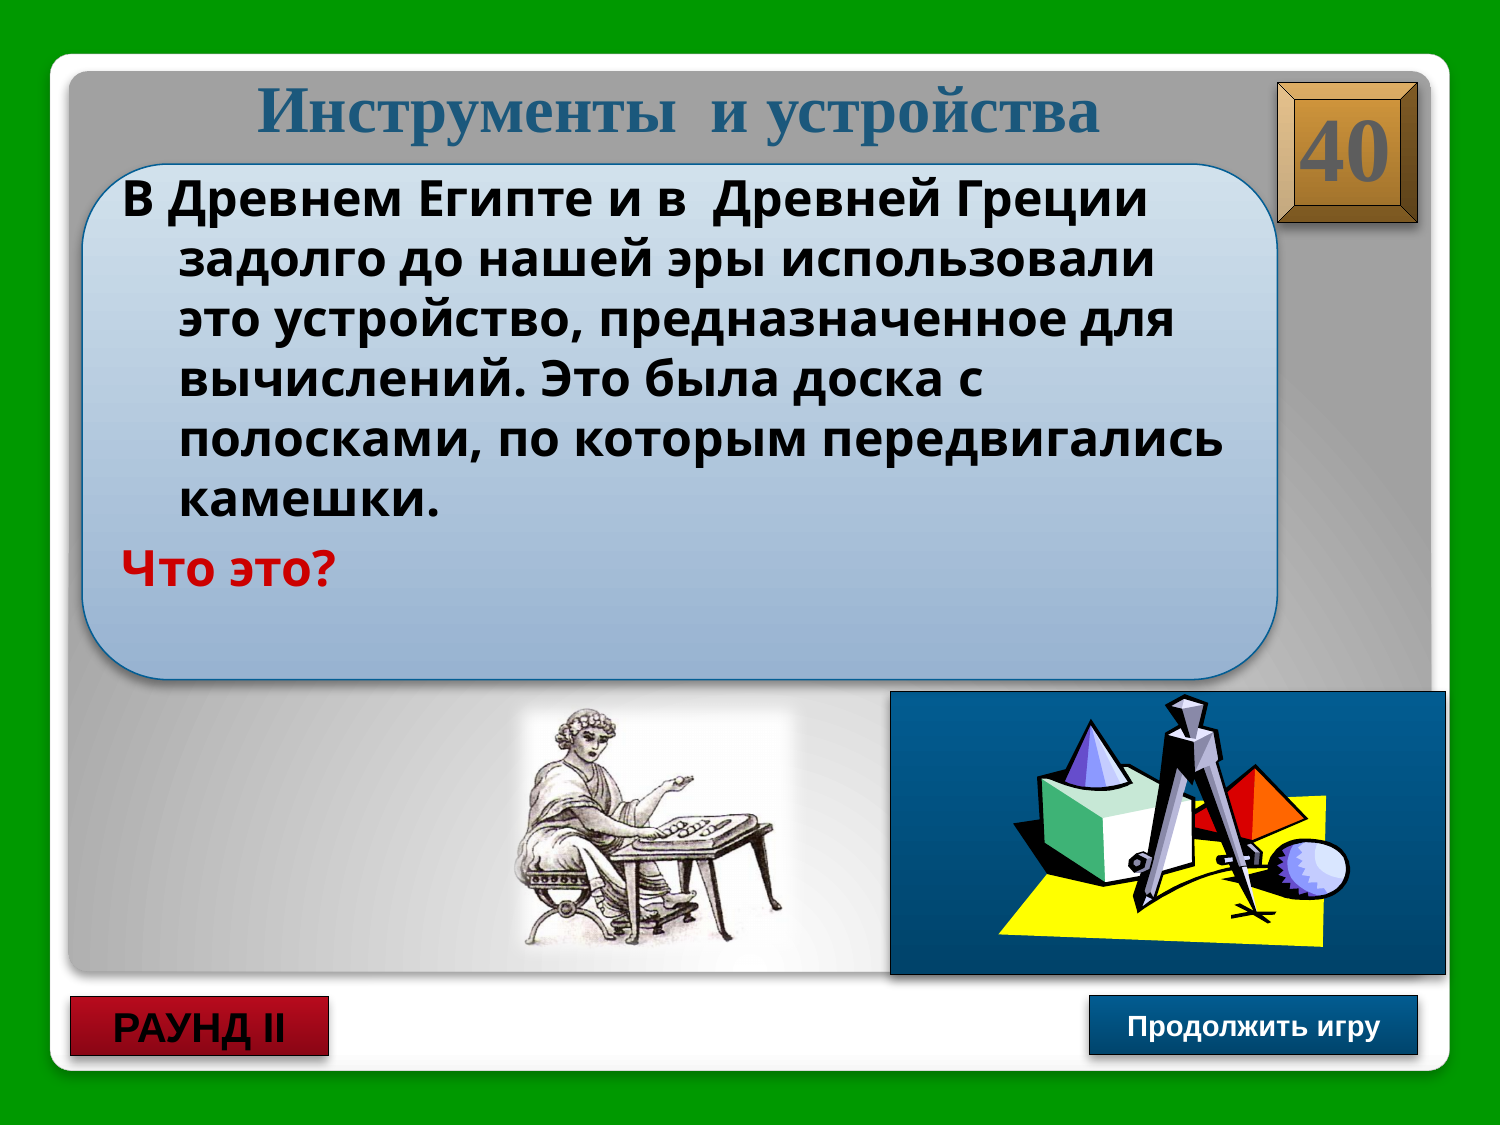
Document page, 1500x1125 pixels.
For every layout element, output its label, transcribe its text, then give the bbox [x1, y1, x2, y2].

text_box В Древнем Египте и в Древней Греции задолго до нашей эры использовали это устройство, предназначенное для вычислений. Это была доска с полосками, по которым передвигались камешки. Что это? [81, 163, 1279, 681]
text_box Инструменты и устройства [82, 58, 1278, 154]
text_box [890, 691, 1446, 975]
text_box РАУНД II [70, 996, 329, 1056]
text_box Продолжить игру [1089, 995, 1418, 1055]
picture [503, 691, 812, 966]
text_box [1277, 81, 1419, 223]
